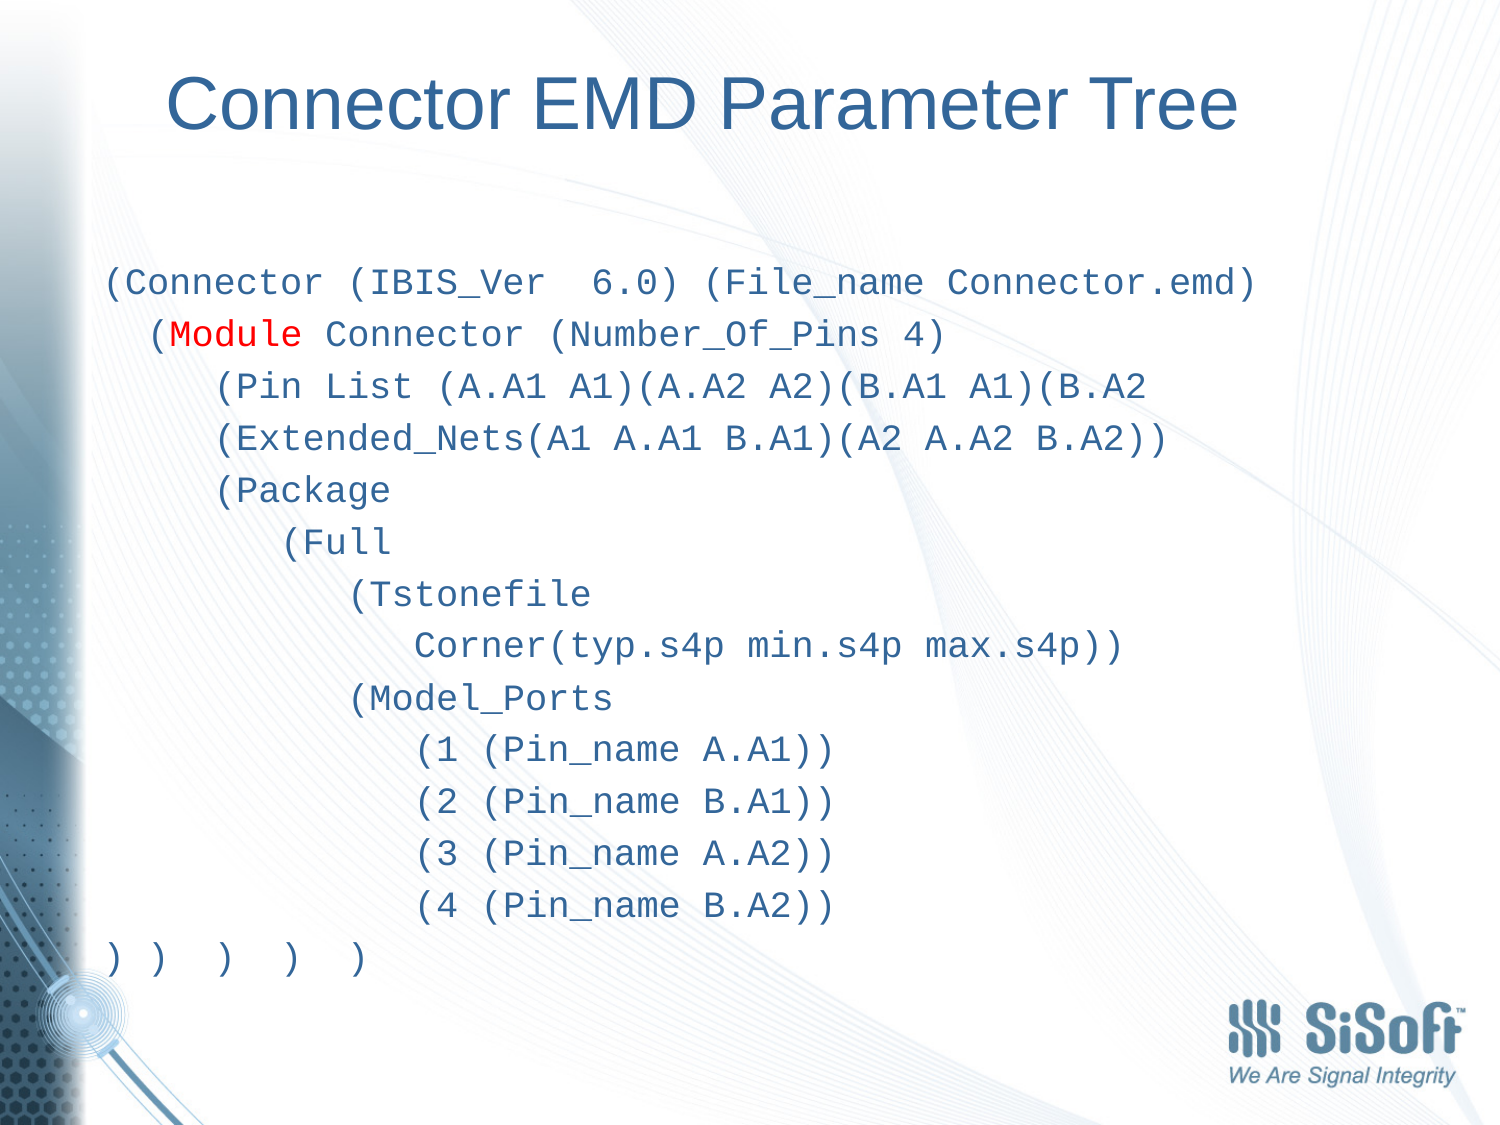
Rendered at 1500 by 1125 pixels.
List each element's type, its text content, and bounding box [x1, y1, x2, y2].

list (Connector (IBIS_Ver 6.0) (File_name Connector.emd) (Module Connector (Number_Of_Pins 4) (Pin List (A.A1 A1)(A.A2 A2)(B.A1 A1)(B.A2 (Extended_Nets(A1 A.A1 B.A1)(A2 A.A2 B.A2)) (Package (Full (Tstonefile Corner(typ.s4p min.s4p max.s4p)) (Model_Ports (1 (Pin_name A.A1)) (2 (Pin_name B.A1)) (3 (Pin_name A.A2)) (4 (Pin_name B.A2)) ) ) ) ) ) [87, 249, 1438, 993]
picture [0, 0, 1500, 1125]
title Connector EMD Parameter Tree [150, 24, 1300, 175]
